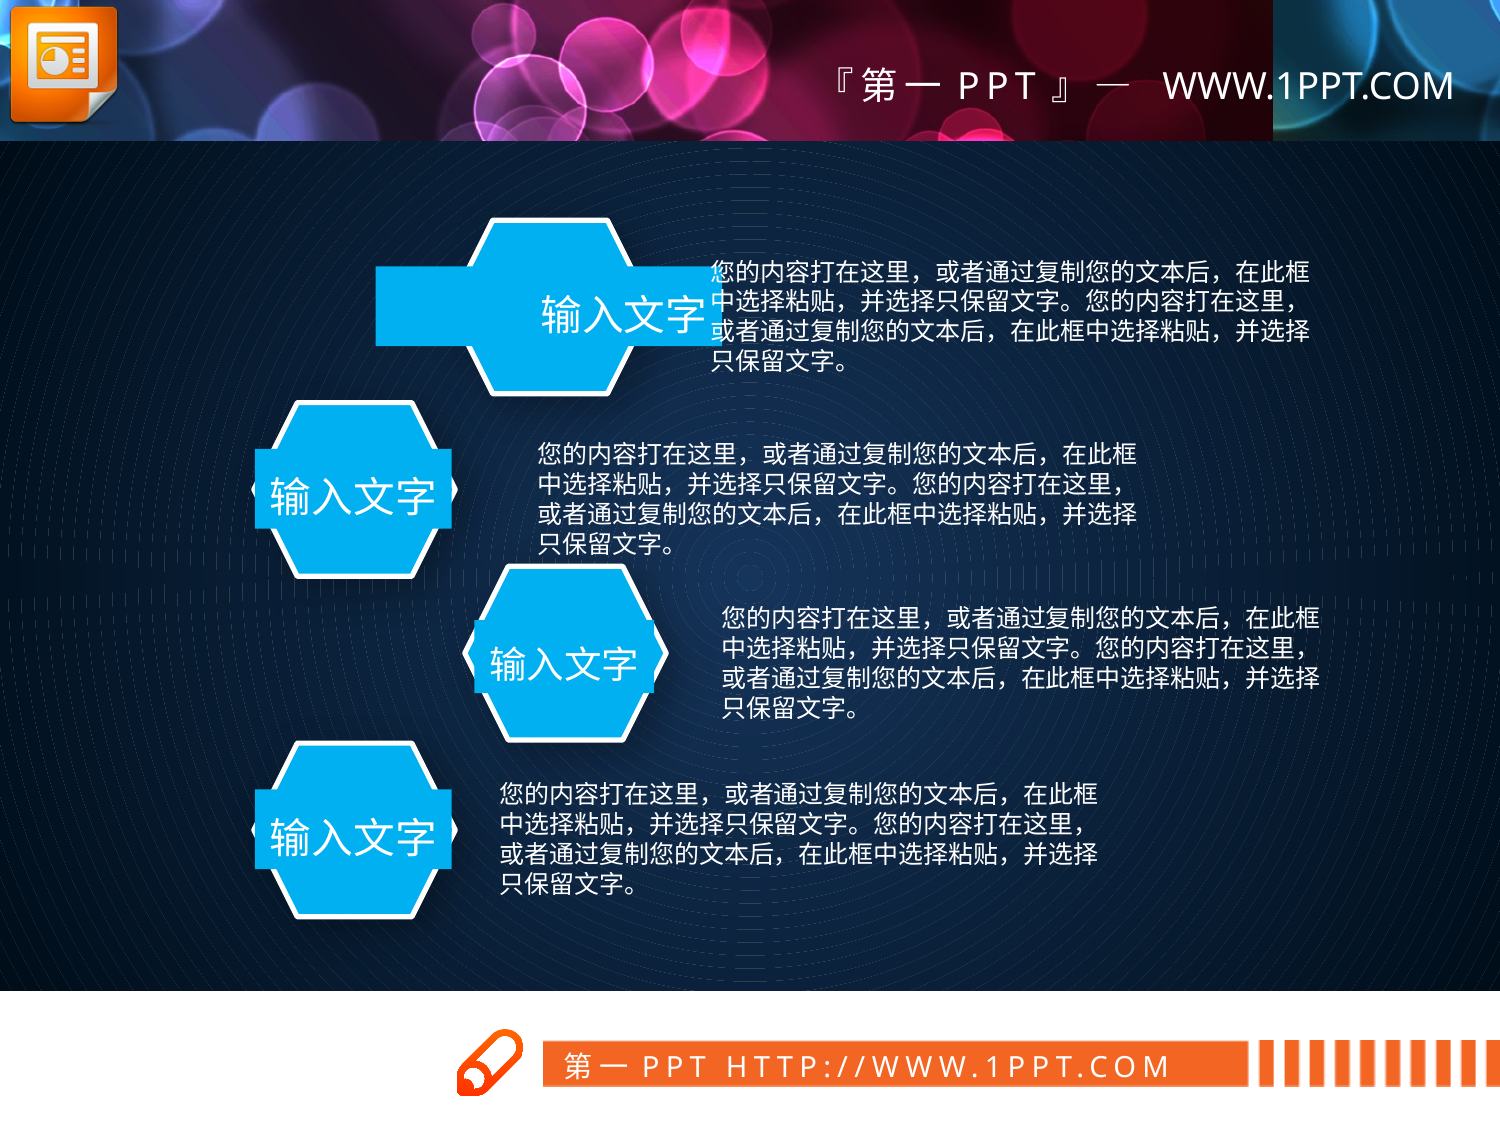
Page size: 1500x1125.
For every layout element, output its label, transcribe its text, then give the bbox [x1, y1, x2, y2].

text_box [464, 566, 667, 741]
text_box 您的内容打在这里，或者通过复制您的文本后，在此框中选择粘贴，并选择只保留文字。您的内容打在这里，或者通过复制您的文本后，在此框中选择粘贴，并选择只保留文字。 [701, 592, 1363, 762]
text_box 您的内容打在这里，或者通过复制您的文本后，在此框中选择粘贴，并选择只保留文字。您的内容打在这里，或者通过复制您的文本后，在此框中选择粘贴，并选择只保留文字。 [690, 246, 1348, 416]
picture [543, 1040, 1500, 1087]
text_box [253, 742, 456, 918]
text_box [253, 402, 456, 577]
picture [0, 0, 1500, 141]
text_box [431, 219, 667, 395]
text_box 您的内容打在这里，或者通过复制您的文本后，在此框中选择粘贴，并选择只保留文字。您的内容打在这里，或者通过复制您的文本后，在此框中选择粘贴，并选择只保留文字。 [479, 769, 1140, 939]
text_box 您的内容打在这里，或者通过复制您的文本后，在此框中选择粘贴，并选择只保留文字。您的内容打在这里，或者通过复制您的文本后，在此框中选择粘贴，并选择只保留文字。 [517, 428, 1180, 599]
